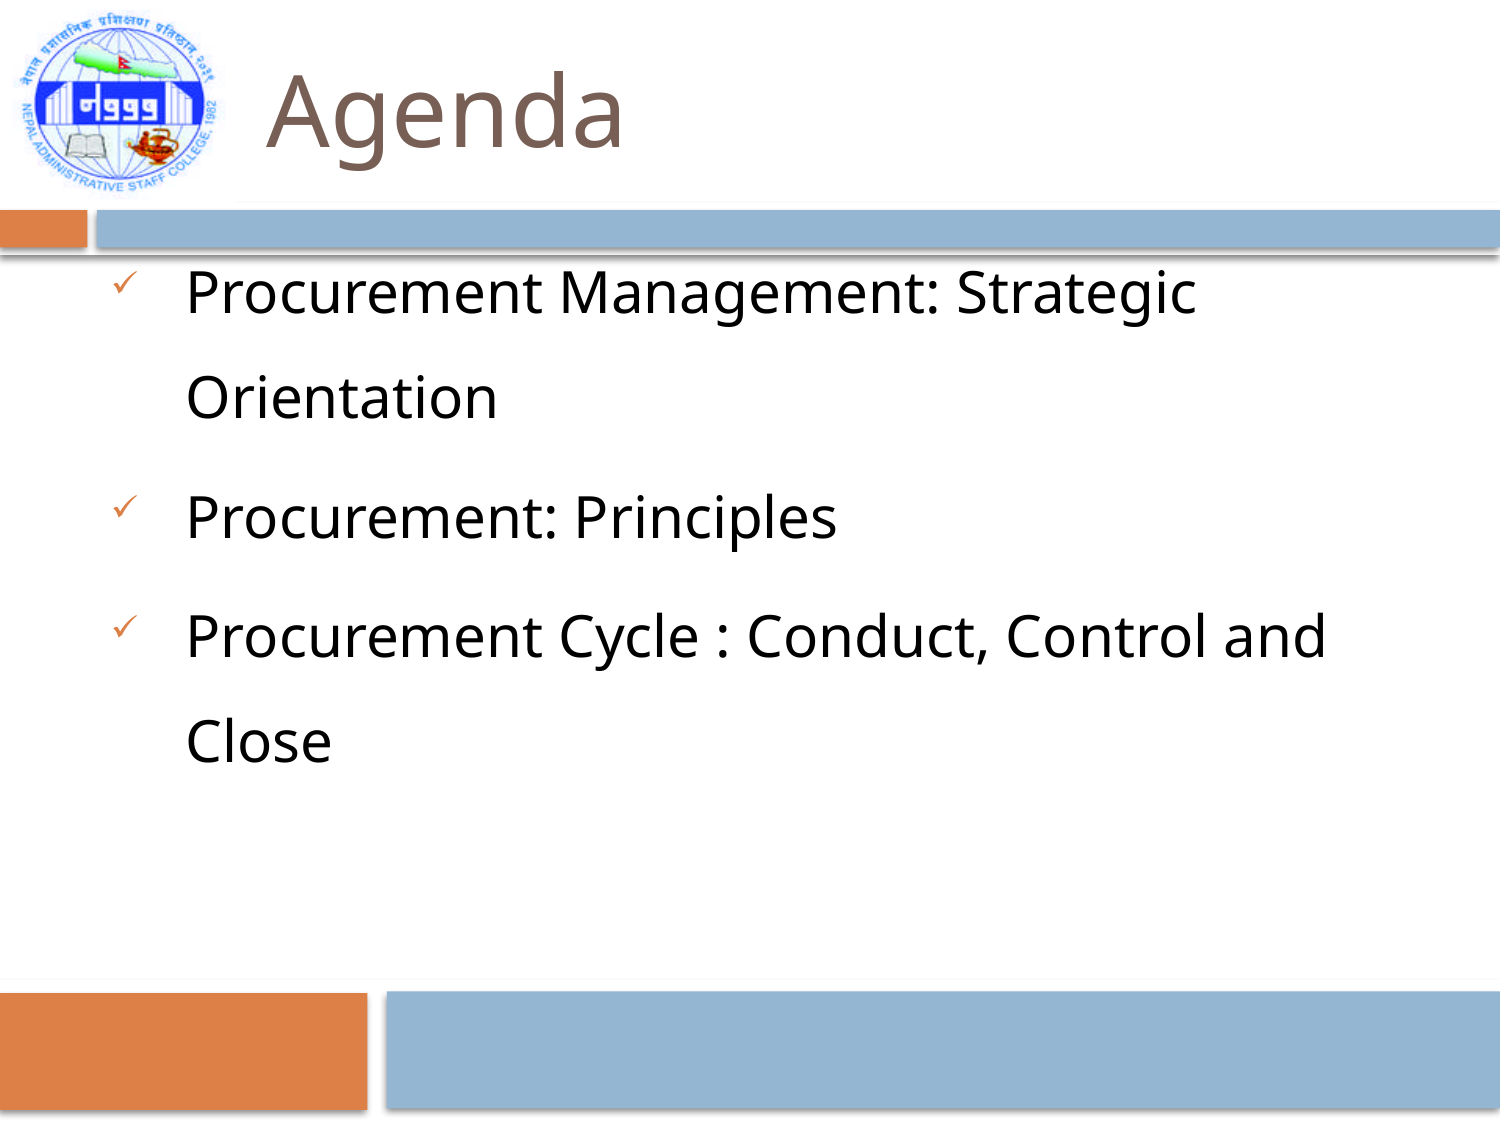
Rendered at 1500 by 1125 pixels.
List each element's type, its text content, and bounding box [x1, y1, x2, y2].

subtitle Procurement Management: Strategic Orientation Procurement: Principles Procurement Cycle : Conduct, Control and Close [95, 297, 1476, 808]
title Agenda [251, 55, 693, 175]
picture [0, 0, 236, 208]
